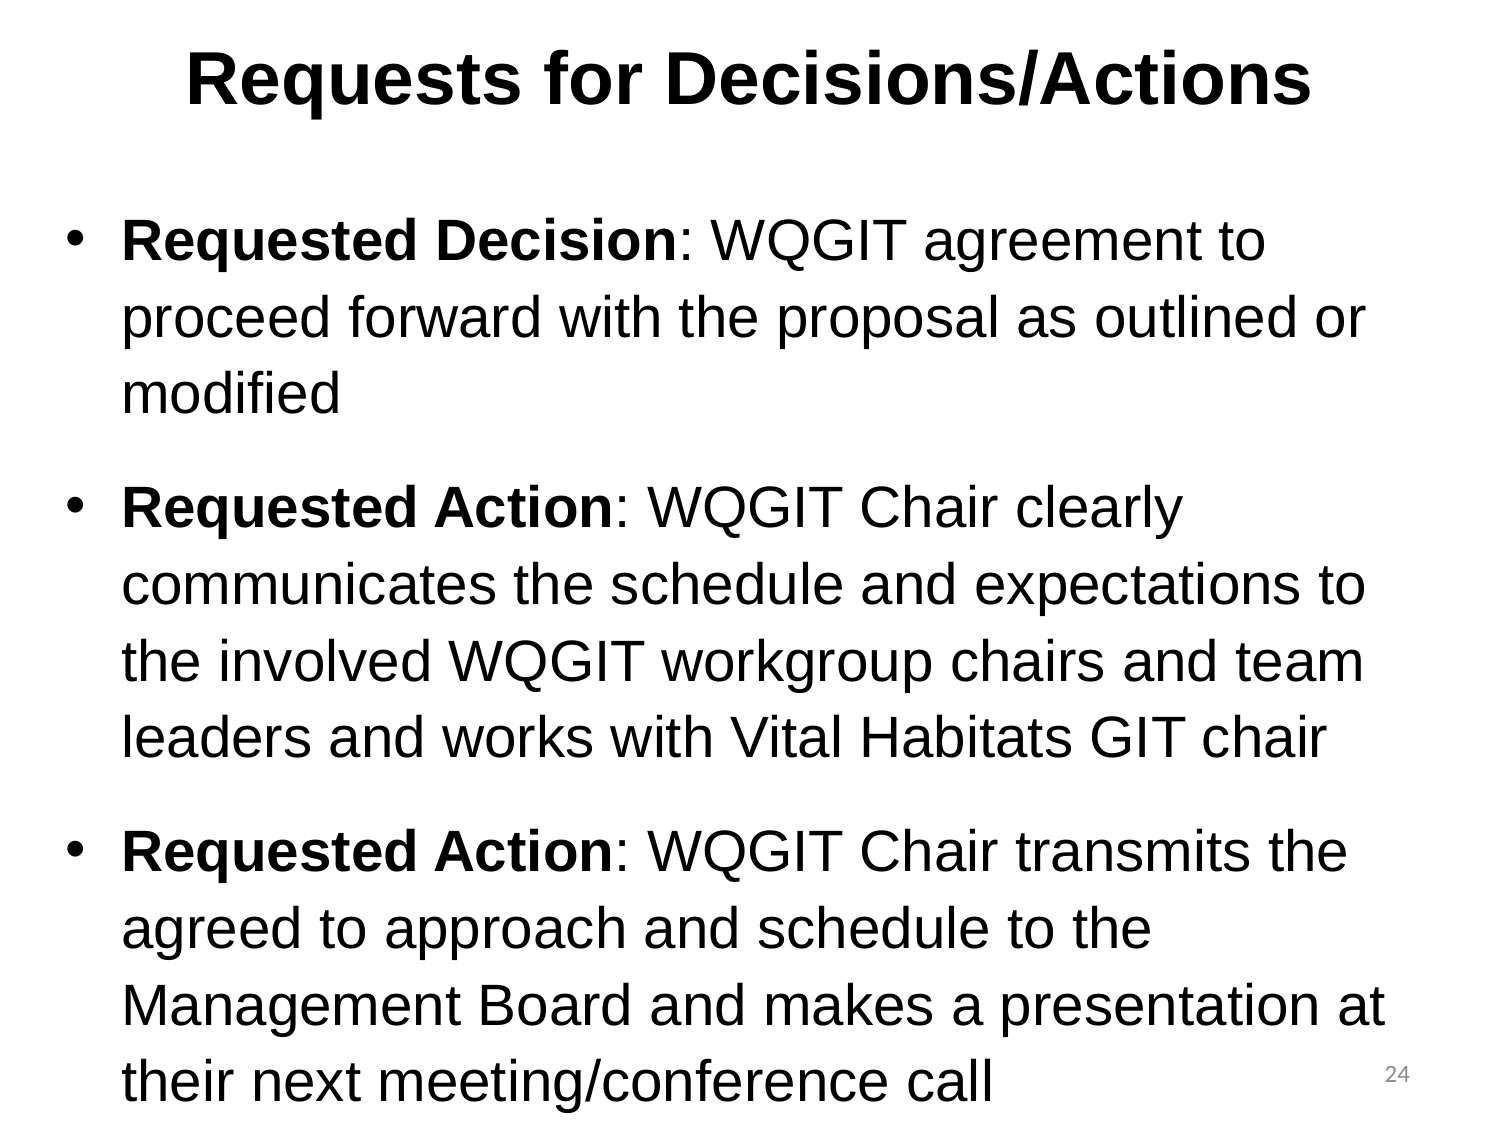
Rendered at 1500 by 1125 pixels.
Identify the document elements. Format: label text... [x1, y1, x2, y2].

slide_number 24 [1074, 1042, 1425, 1103]
title Requests for Decisions/Actions [75, 0, 1425, 150]
list Requested Decision: WQGIT agreement to proceed forward with the proposal as outlined or modified Requested Action: WQGIT Chair clearly communicates the schedule and expectations to the involved WQGIT workgroup chairs and team leaders and works with Vital Habitats GIT chair Requested Action: WQGIT Chair transmits the agreed to approach and schedule to the Management Board and makes a presentation at their next meeting/conference call [50, 187, 1438, 1125]
